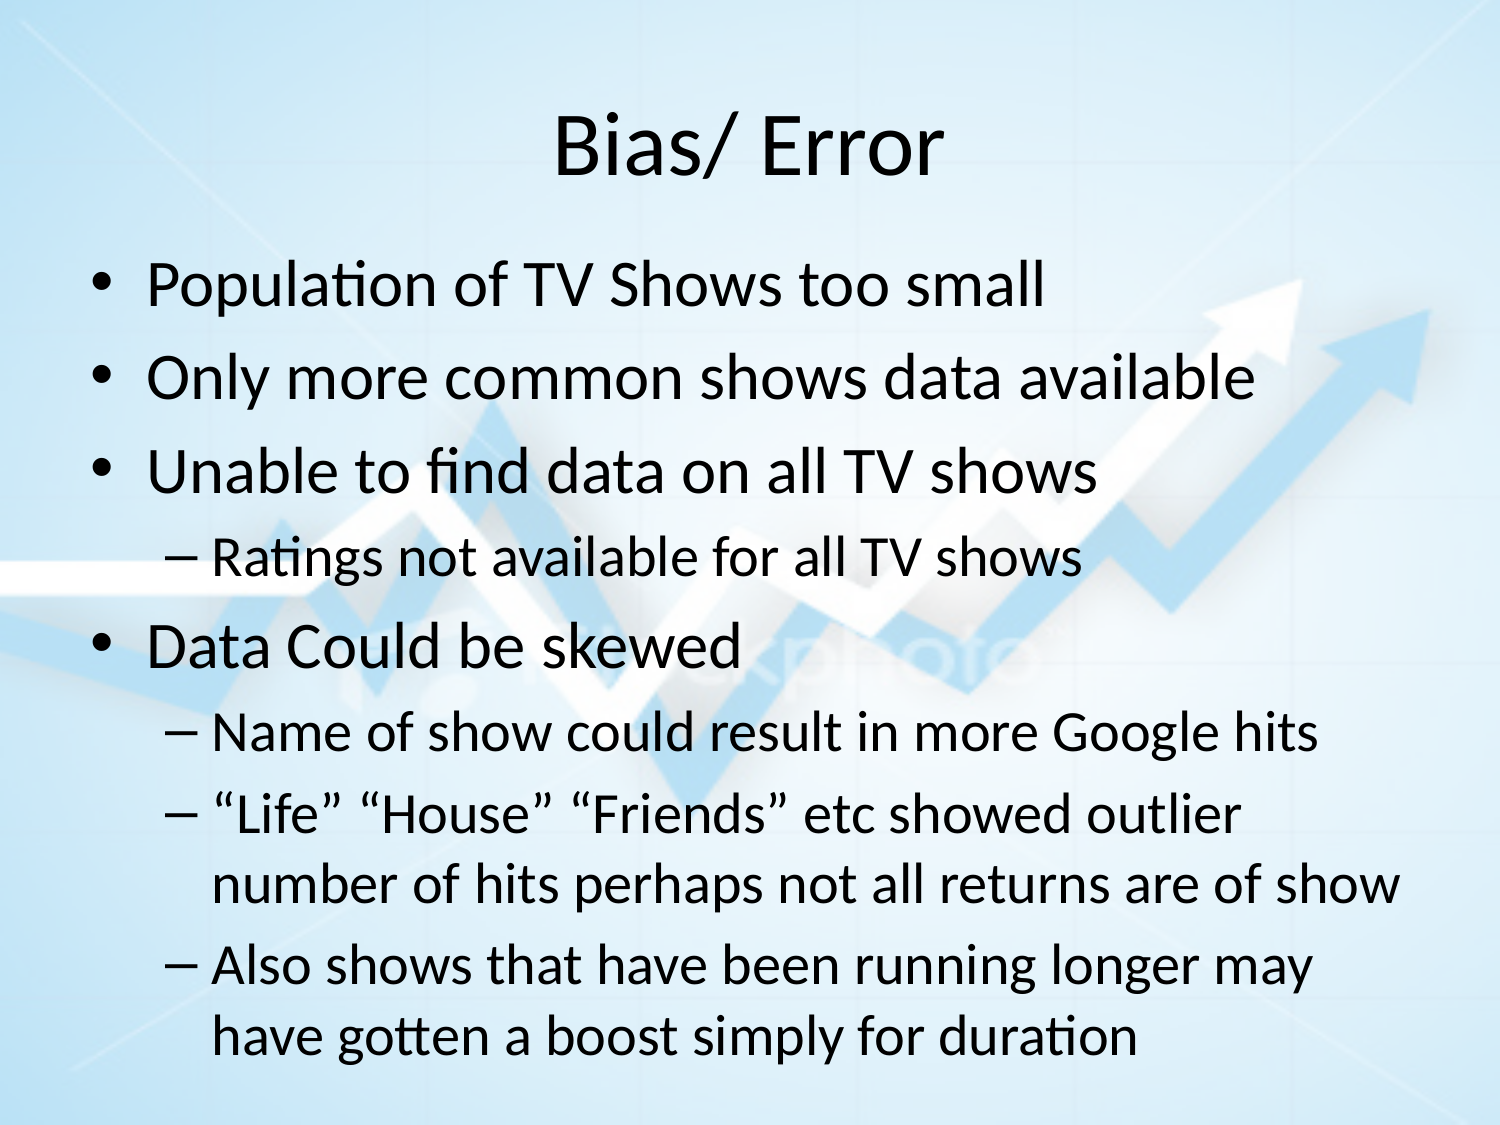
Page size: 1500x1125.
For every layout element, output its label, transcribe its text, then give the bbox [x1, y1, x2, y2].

list Population of TV Shows too small Only more common shows data available Unable to find data on all TV shows Ratings not available for all TV shows Data Could be skewed Name of show could result in more Google hits “Life” “House” “Friends” etc showed outlier number of hits perhaps not all returns are of show Also shows that have been running longer may have gotten a boost simply for duration [74, 232, 1426, 1058]
title Bias/ Error [74, 44, 1426, 232]
